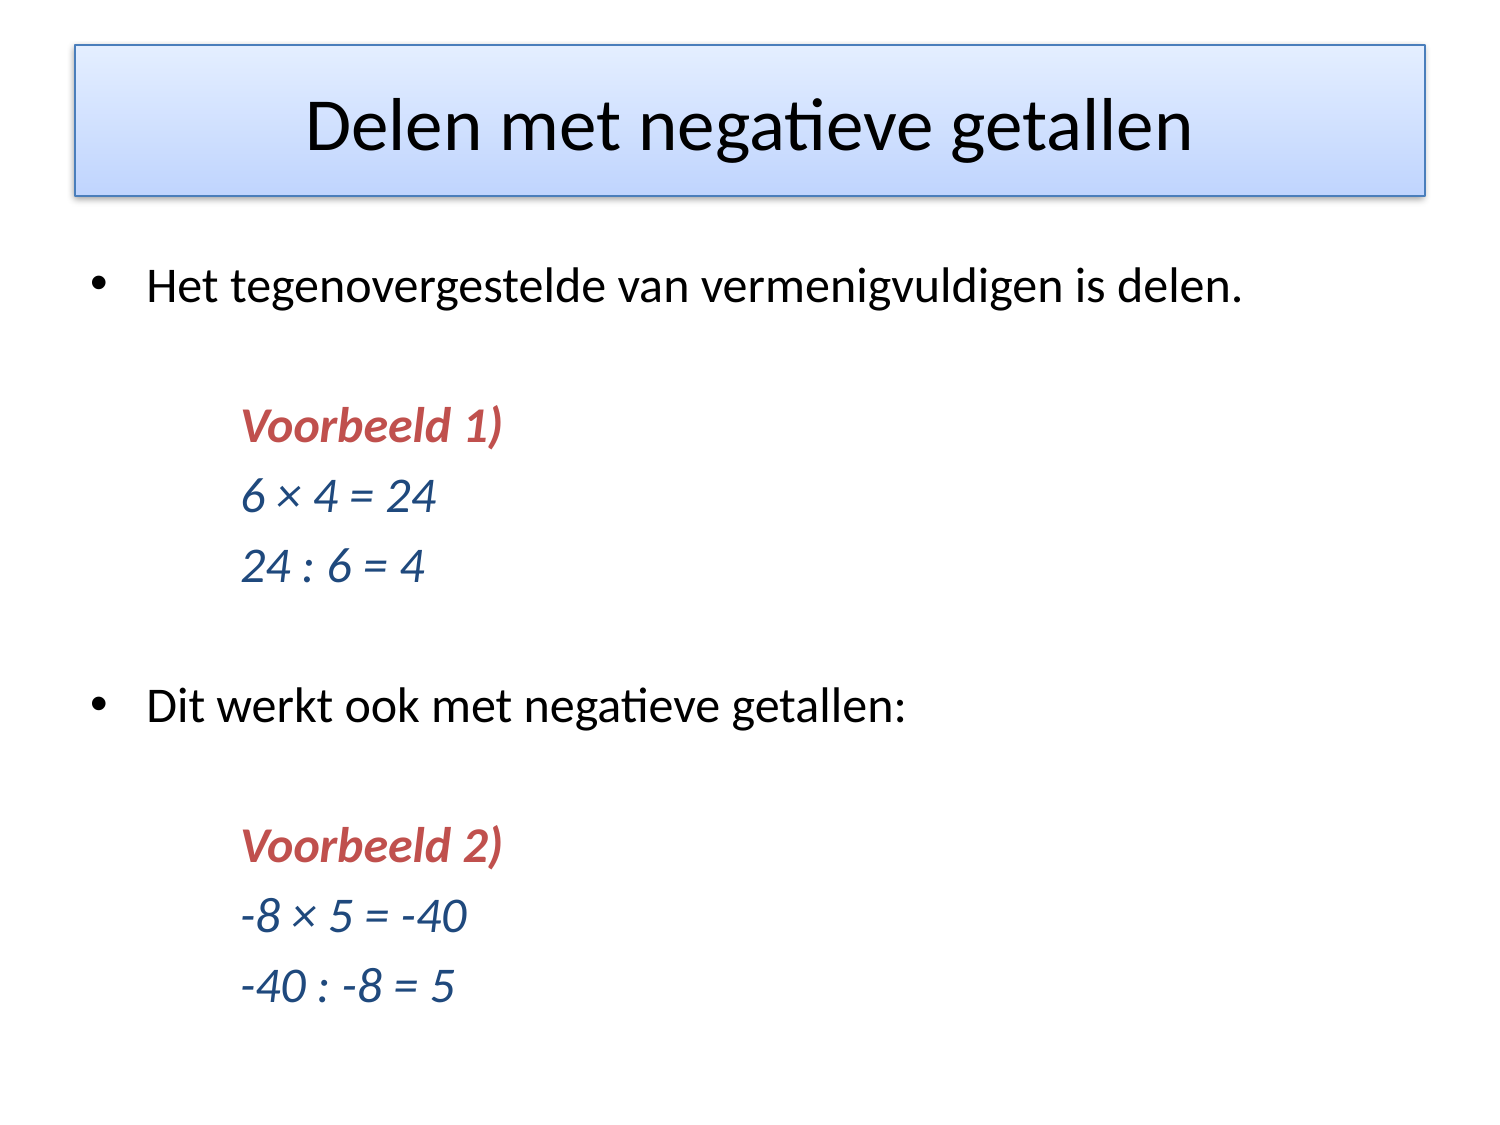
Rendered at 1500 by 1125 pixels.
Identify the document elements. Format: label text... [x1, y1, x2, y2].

list Het tegenovergestelde van vermenigvuldigen is delen. Voorbeeld 1) 6 × 4 = 24 24 : 6 = 4 Dit werkt ook met negatieve getallen: Voorbeeld 2) -8 × 5 = -40 -40 : -8 = 5 [75, 245, 1425, 1083]
title Delen met negatieve getallen [74, 44, 1426, 197]
